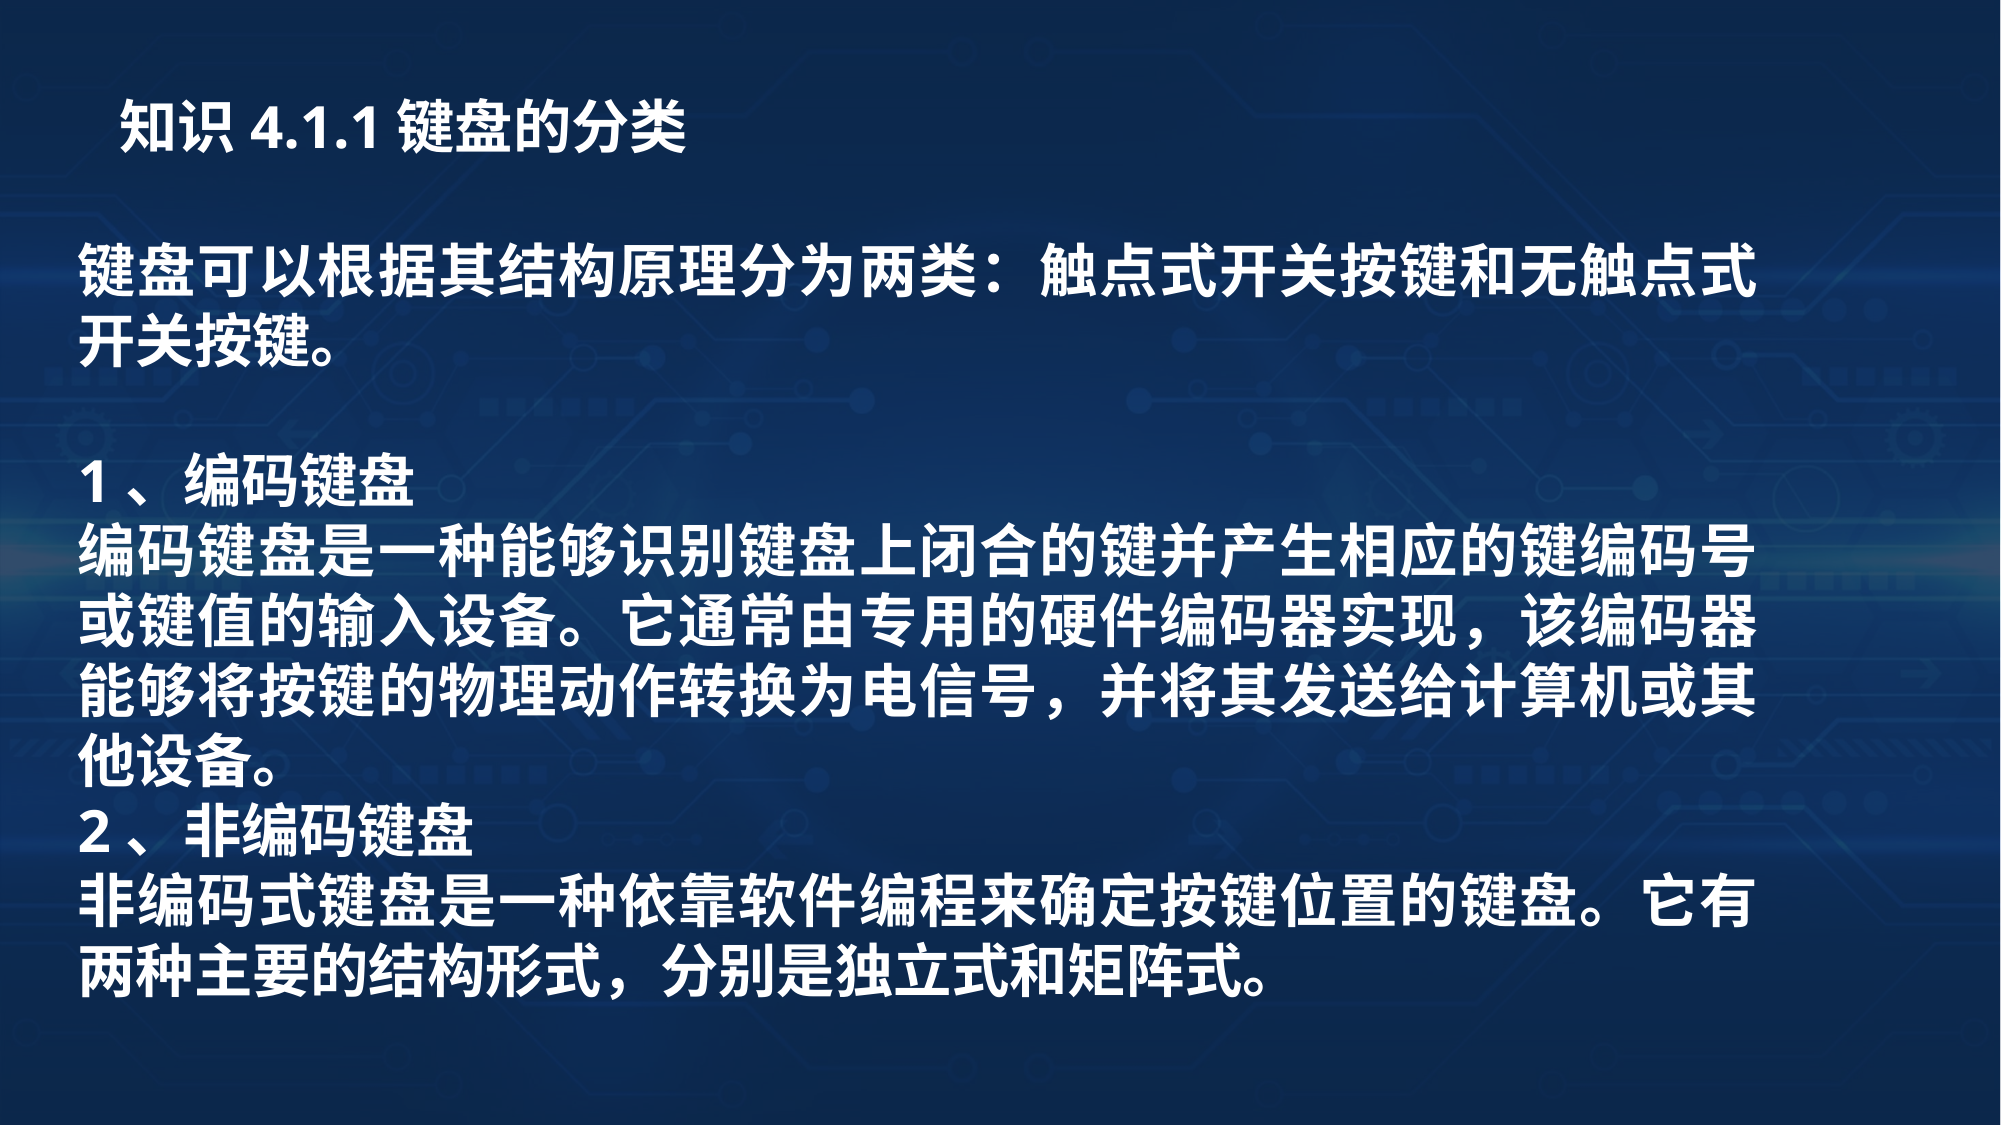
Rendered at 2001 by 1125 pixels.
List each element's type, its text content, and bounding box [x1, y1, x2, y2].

text_box 知识4.1.1键盘的分类 [104, 83, 939, 168]
text_box 键盘可以根据其结构原理分为两类：触点式开关按键和无触点式开关按键。 1、编码键盘 编码键盘是一种能够识别键盘上闭合的键并产生相应的键编码号或键值的输入设备。它通常由专用的硬件编码器实现，该编码器能够将按键的物理动作转换为电信号，并将其发送给计算机或其他设备。 2、非编码键盘 非编码式键盘是一种依靠软件编程来确定按键位置的键盘。它有两种主要的结构形式，分别是独立式和矩阵式。 [62, 226, 1774, 1125]
